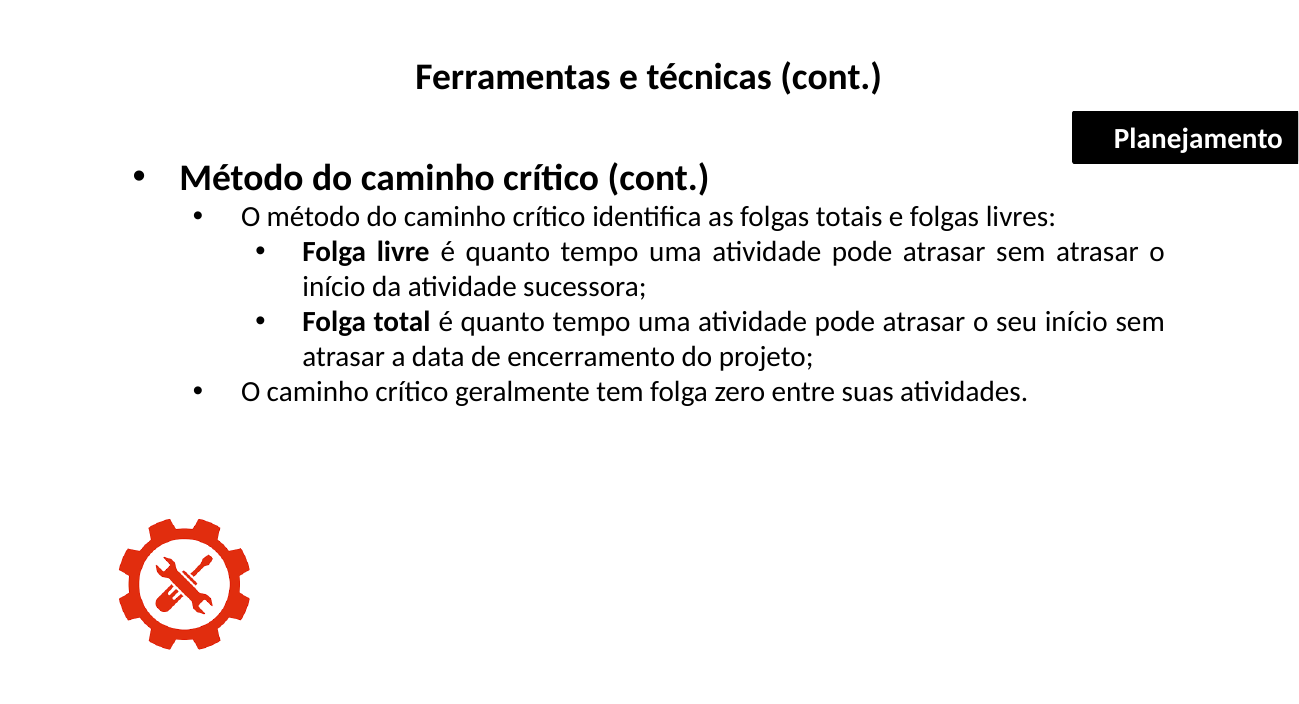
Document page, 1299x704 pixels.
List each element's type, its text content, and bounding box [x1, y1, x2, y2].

text_box Ferramentas e técnicas (cont.) [0, 44, 1299, 106]
text_box Método do caminho crítico (cont.) O método do caminho crítico identifica as folgas totais e folgas livres: Folga livre é quanto tempo uma atividade pode atrasar sem atrasar o início da atividade sucessora; Folga total é quanto tempo uma atividade pode atrasar o seu início sem atrasar a data de encerramento do projeto; O caminho crítico geralmente tem folga zero entre suas atividades. [117, 145, 1181, 418]
picture [117, 517, 251, 651]
text_box Planejamento [1074, 112, 1299, 162]
